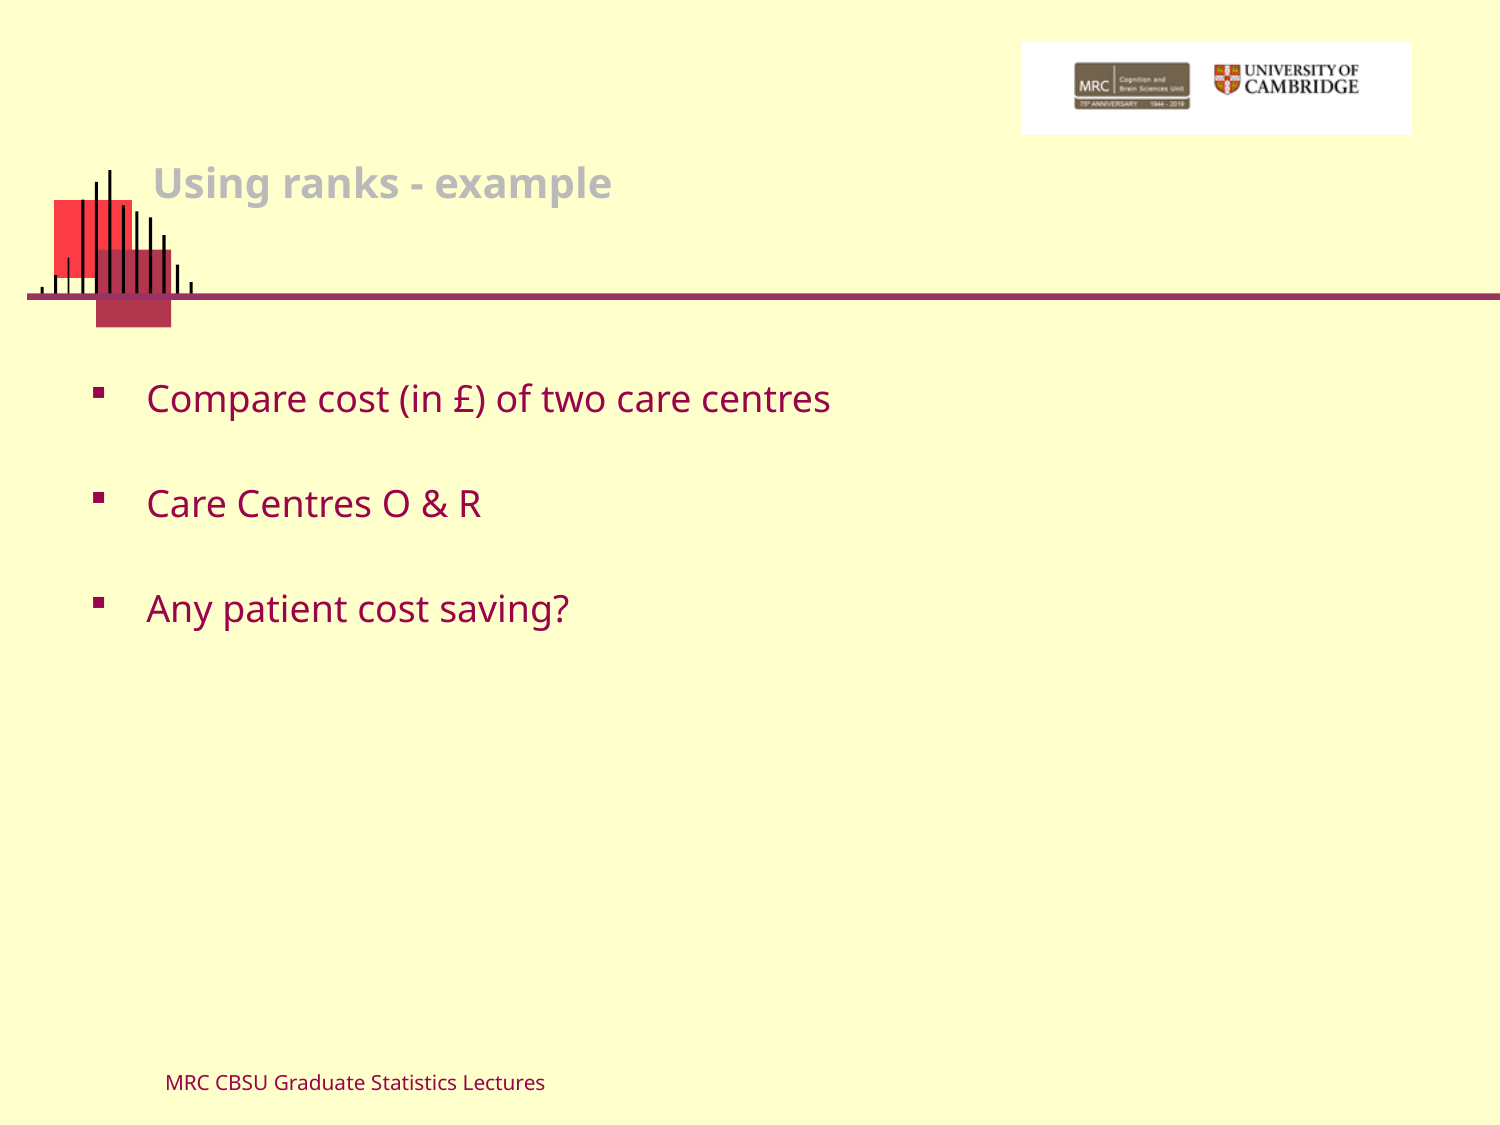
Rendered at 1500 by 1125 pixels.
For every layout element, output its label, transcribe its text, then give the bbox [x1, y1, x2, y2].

list Compare cost (in £) of two care centres Care Centres O & R Any patient cost saving? [75, 262, 1425, 1038]
picture [1021, 42, 1412, 135]
footer MRC CBSU Graduate Statistics Lectures [149, 1062, 988, 1101]
title Using ranks - example [137, 137, 988, 233]
